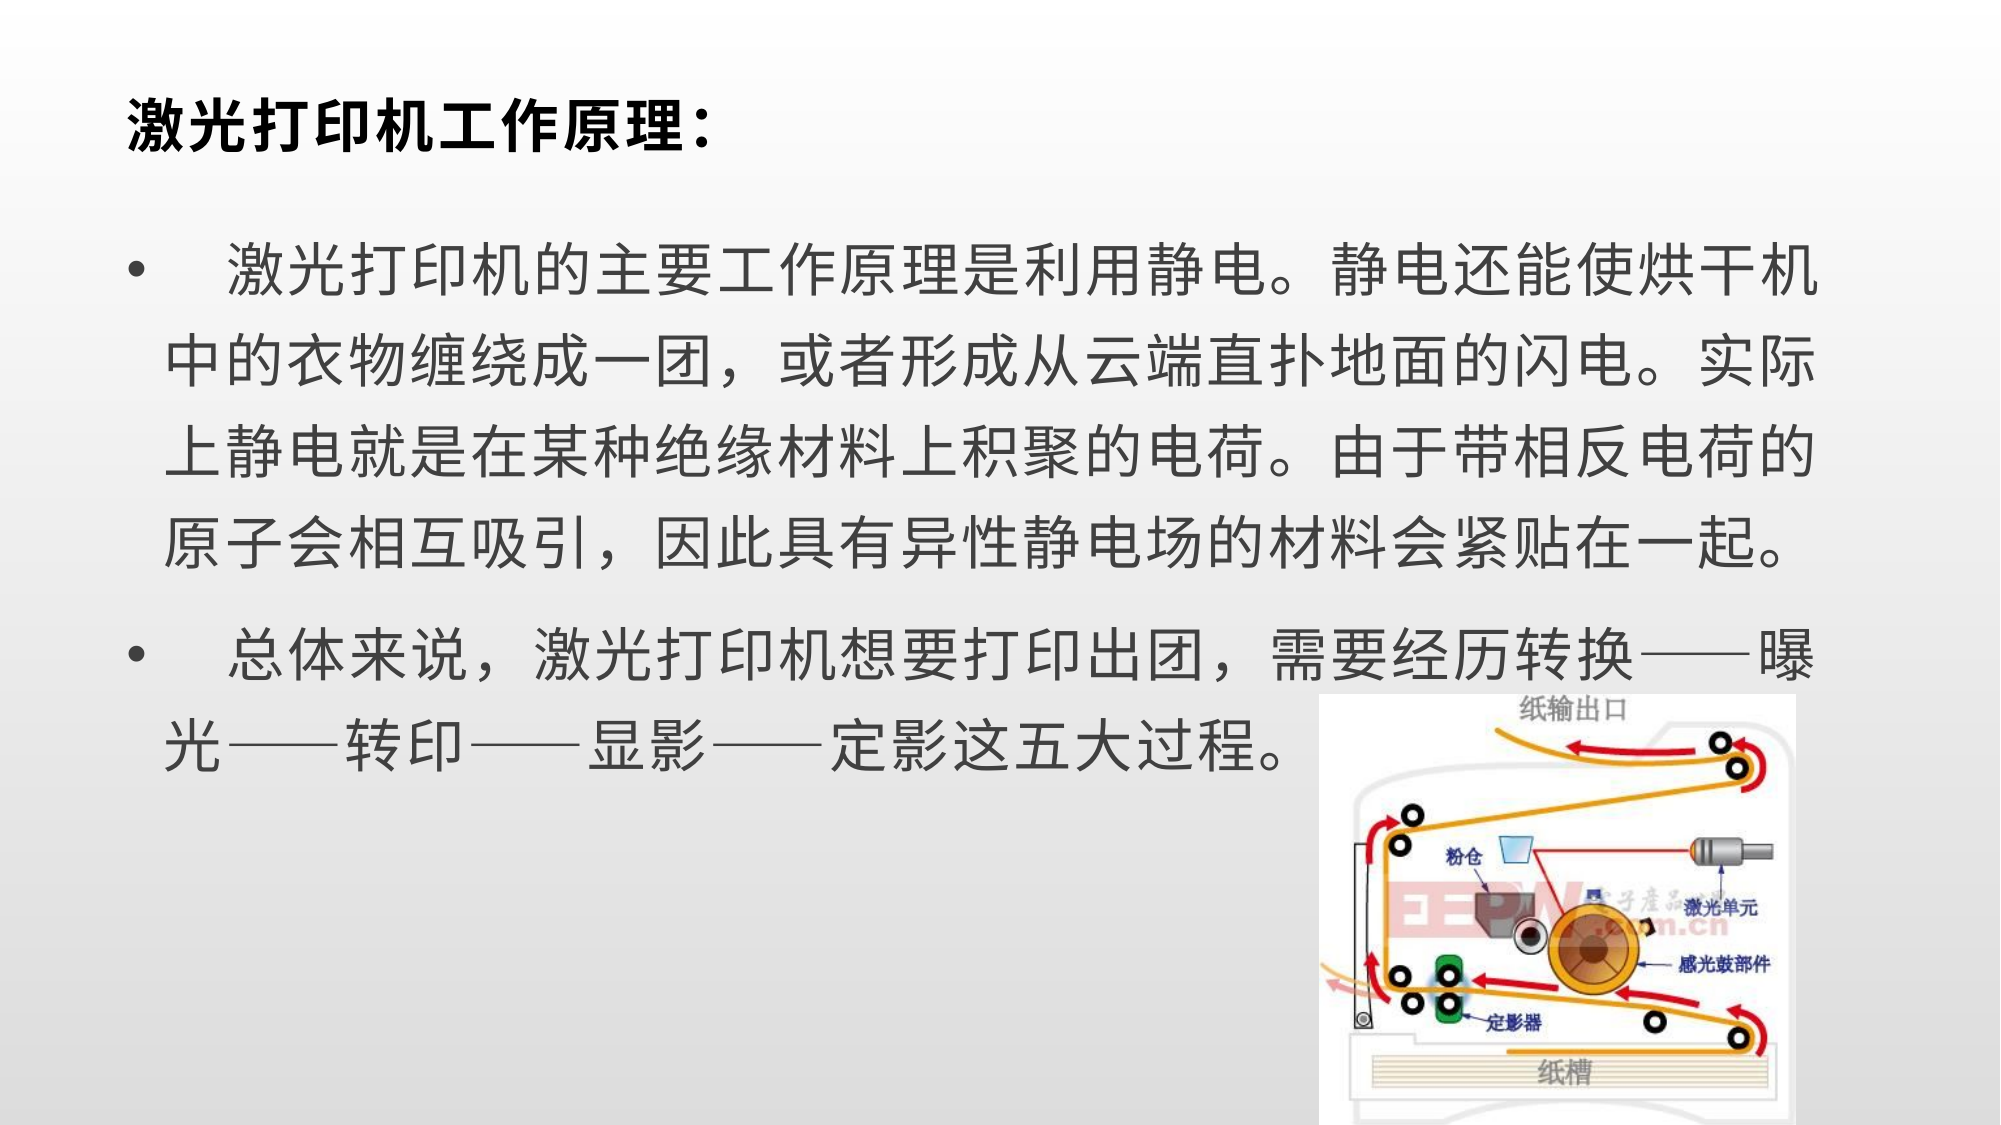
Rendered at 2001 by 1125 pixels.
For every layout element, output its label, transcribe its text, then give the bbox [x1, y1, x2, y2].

title 激光打印机工作原理： [109, 70, 1891, 178]
picture [1319, 694, 1796, 1125]
list 激光打印机的主要工作原理是利用静电。静电还能使烘干机中的衣物缠绕成一团，或者形成从云端直扑地面的闪电。实际上静电就是在某种绝缘材料上积聚的电荷。由于带相反电荷的原子会相互吸引，因此具有异性静电场的材料会紧贴在一起。 总体来说，激光打印机想要打印出团，需要经历转换——曝光——转印——显影——定影这五大过程。 [109, 212, 1891, 1040]
